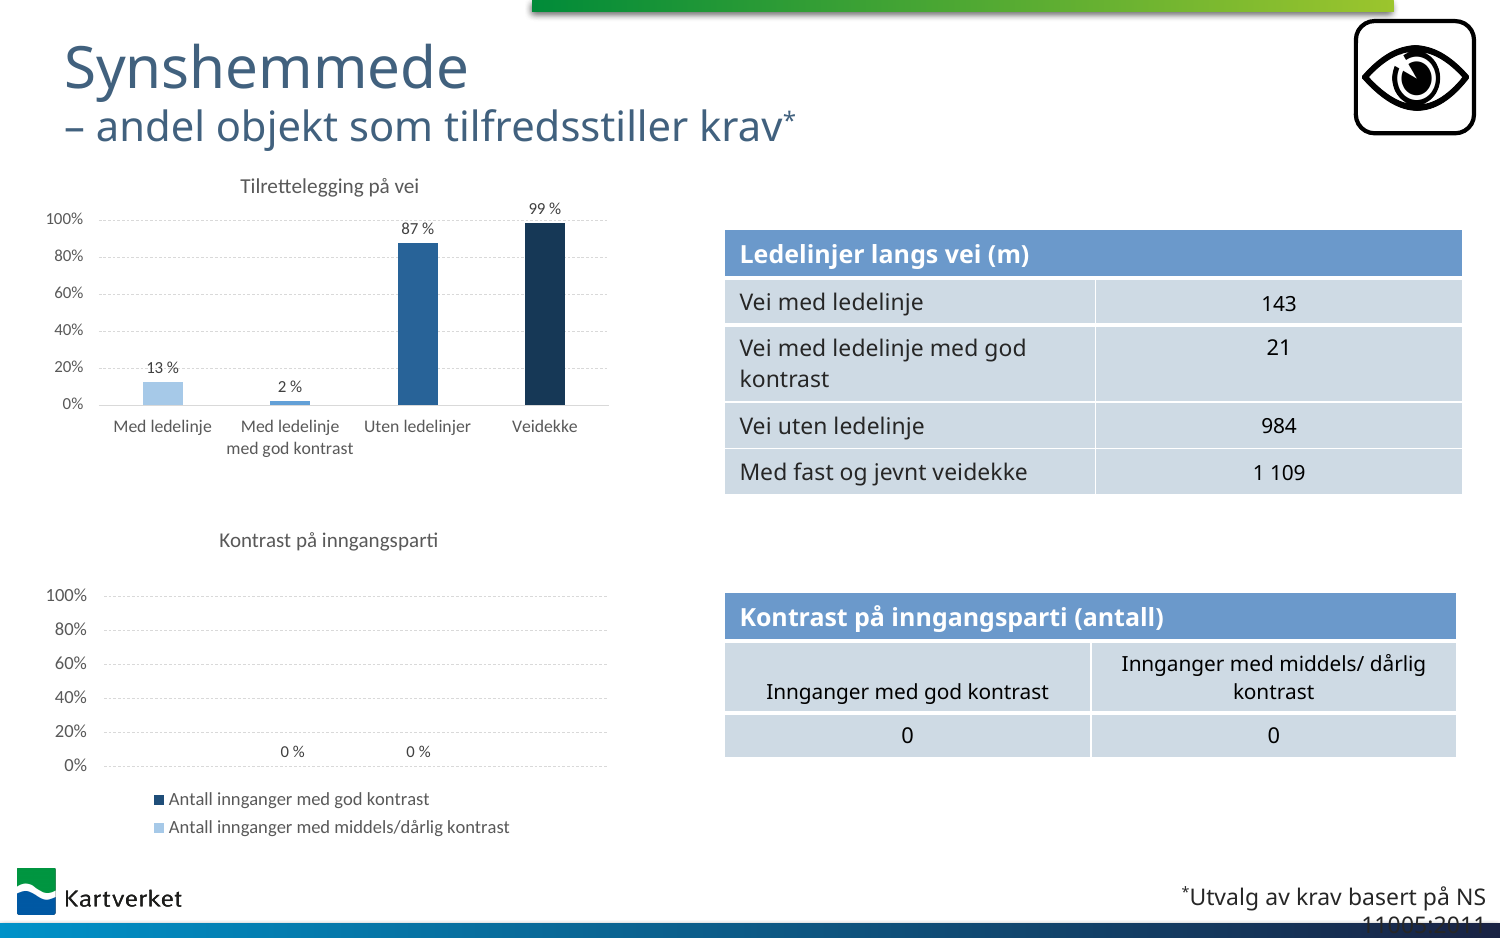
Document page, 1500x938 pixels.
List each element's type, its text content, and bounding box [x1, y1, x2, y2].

table_cell 1 109 [1096, 449, 1462, 494]
table_cell 0 [725, 715, 1090, 757]
table_cell Med fast og jevnt veidekke [725, 449, 1095, 494]
table_header Ledelinjer langs vei (m) [725, 230, 1462, 276]
picture [41, 520, 617, 846]
table_cell 0 [1092, 715, 1456, 757]
picture [41, 166, 619, 492]
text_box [1355, 20, 1475, 134]
text_box Synshemmede – andel objekt som tilfredsstiller krav* [49, 24, 1431, 158]
table_cell Innganger med god kontrast [725, 643, 1090, 711]
table_cell Innganger med middels/ dårlig kontrast [1092, 643, 1456, 711]
table_cell 984 [1096, 403, 1462, 448]
table_header Kontrast på inngangsparti (antall) [725, 593, 1456, 639]
table_cell 21 [1096, 327, 1462, 401]
table_cell Vei uten ledelinje [725, 403, 1095, 448]
table_cell Vei med ledelinje med god kontrast [725, 327, 1095, 401]
text_box *Utvalg av krav basert på NS 11005:2011 [1068, 873, 1500, 938]
table_cell 143 [1096, 280, 1462, 323]
table_cell Vei med ledelinje [725, 280, 1095, 323]
